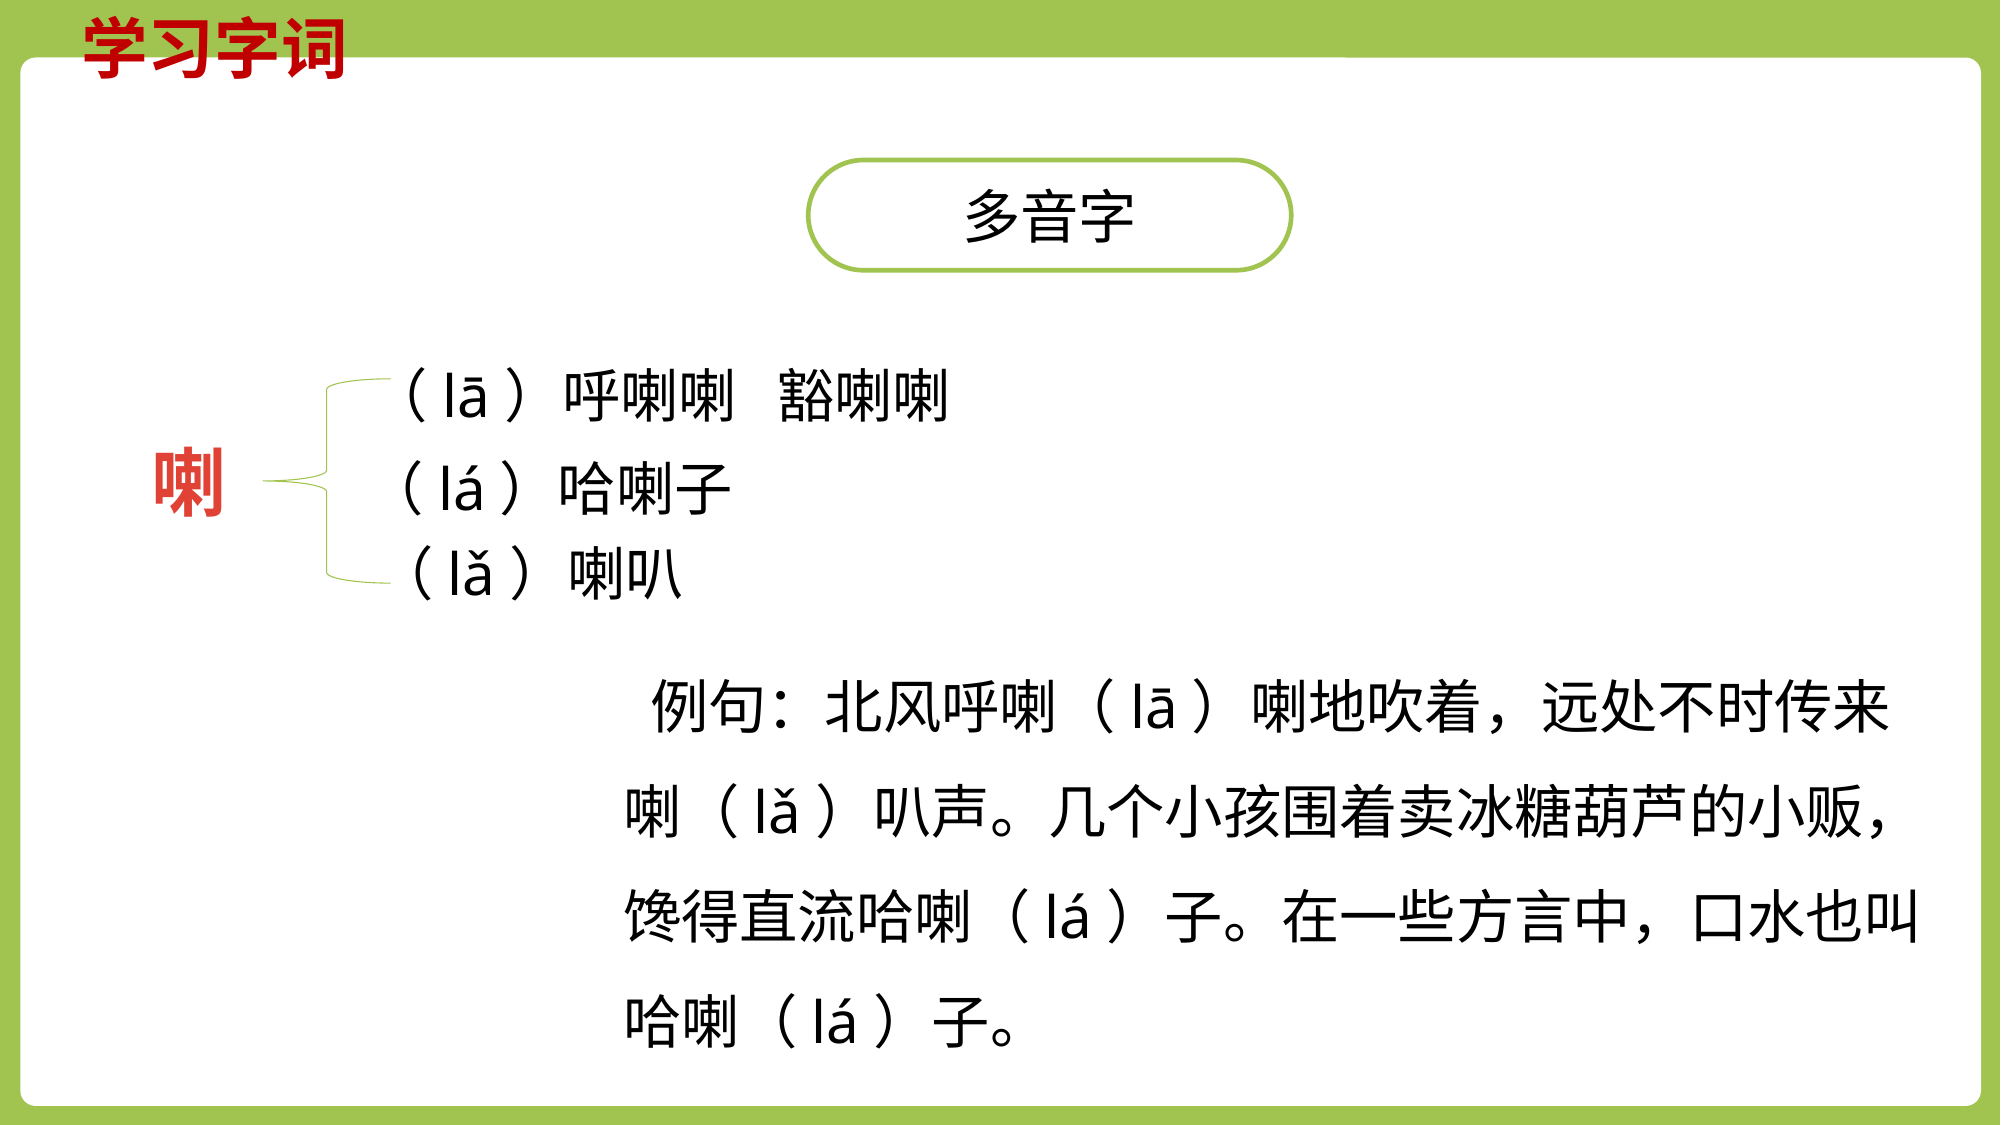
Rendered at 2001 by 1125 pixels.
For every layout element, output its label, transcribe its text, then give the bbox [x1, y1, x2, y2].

text_box （lā）呼喇喇 豁喇喇 [355, 351, 1005, 437]
text_box （lá）哈喇子 [351, 444, 817, 529]
text_box 例句：北风呼喇（lā）喇地吹着，远处不时传来喇（lǎ）叭声。几个小孩围着卖冰糖葫芦的小贩，馋得直流哈喇（lá）子。在一些方言中，口水也叫哈喇（lá）子。 [608, 558, 1951, 1063]
text_box 喇 [136, 428, 280, 533]
text_box 学习字词 [66, 0, 440, 95]
text_box [262, 378, 391, 578]
text_box （lǎ）喇叭 [333, 529, 884, 615]
text_box 多音字 [807, 159, 1293, 272]
